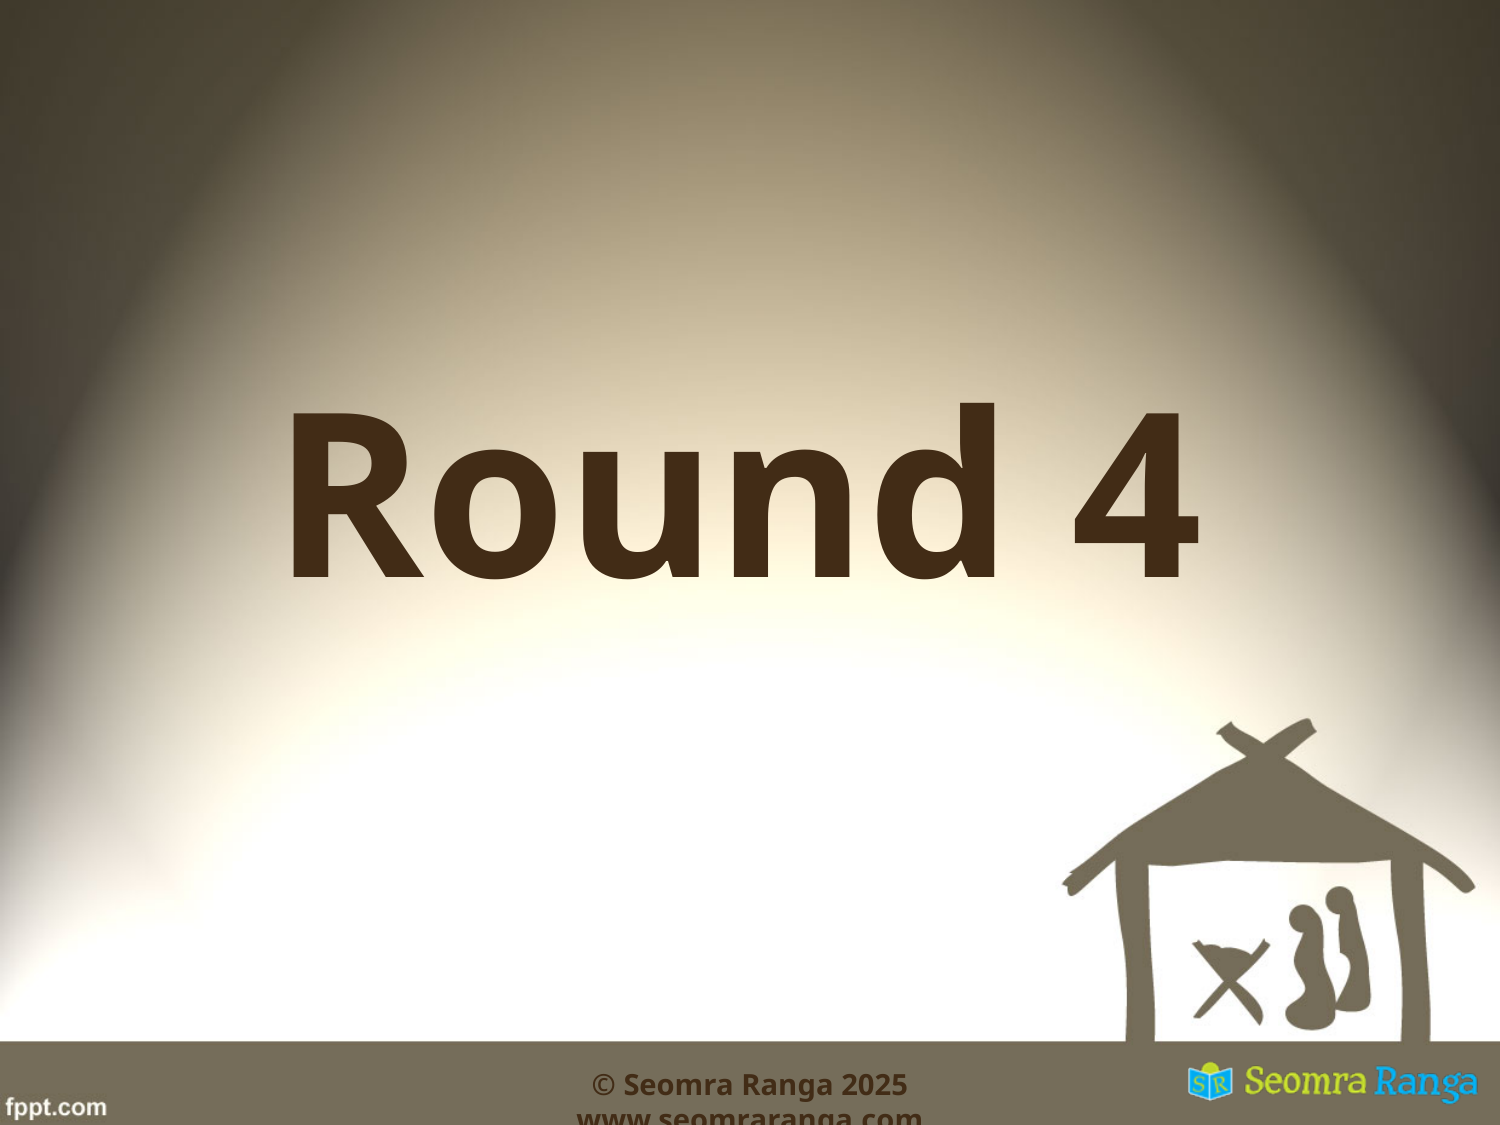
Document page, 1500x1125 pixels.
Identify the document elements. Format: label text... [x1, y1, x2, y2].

picture [0, 0, 1500, 1125]
title Round 4 [253, 184, 1223, 787]
text_box © Seomra Ranga 2025 www.seomraranga.com [401, 1058, 1099, 1125]
